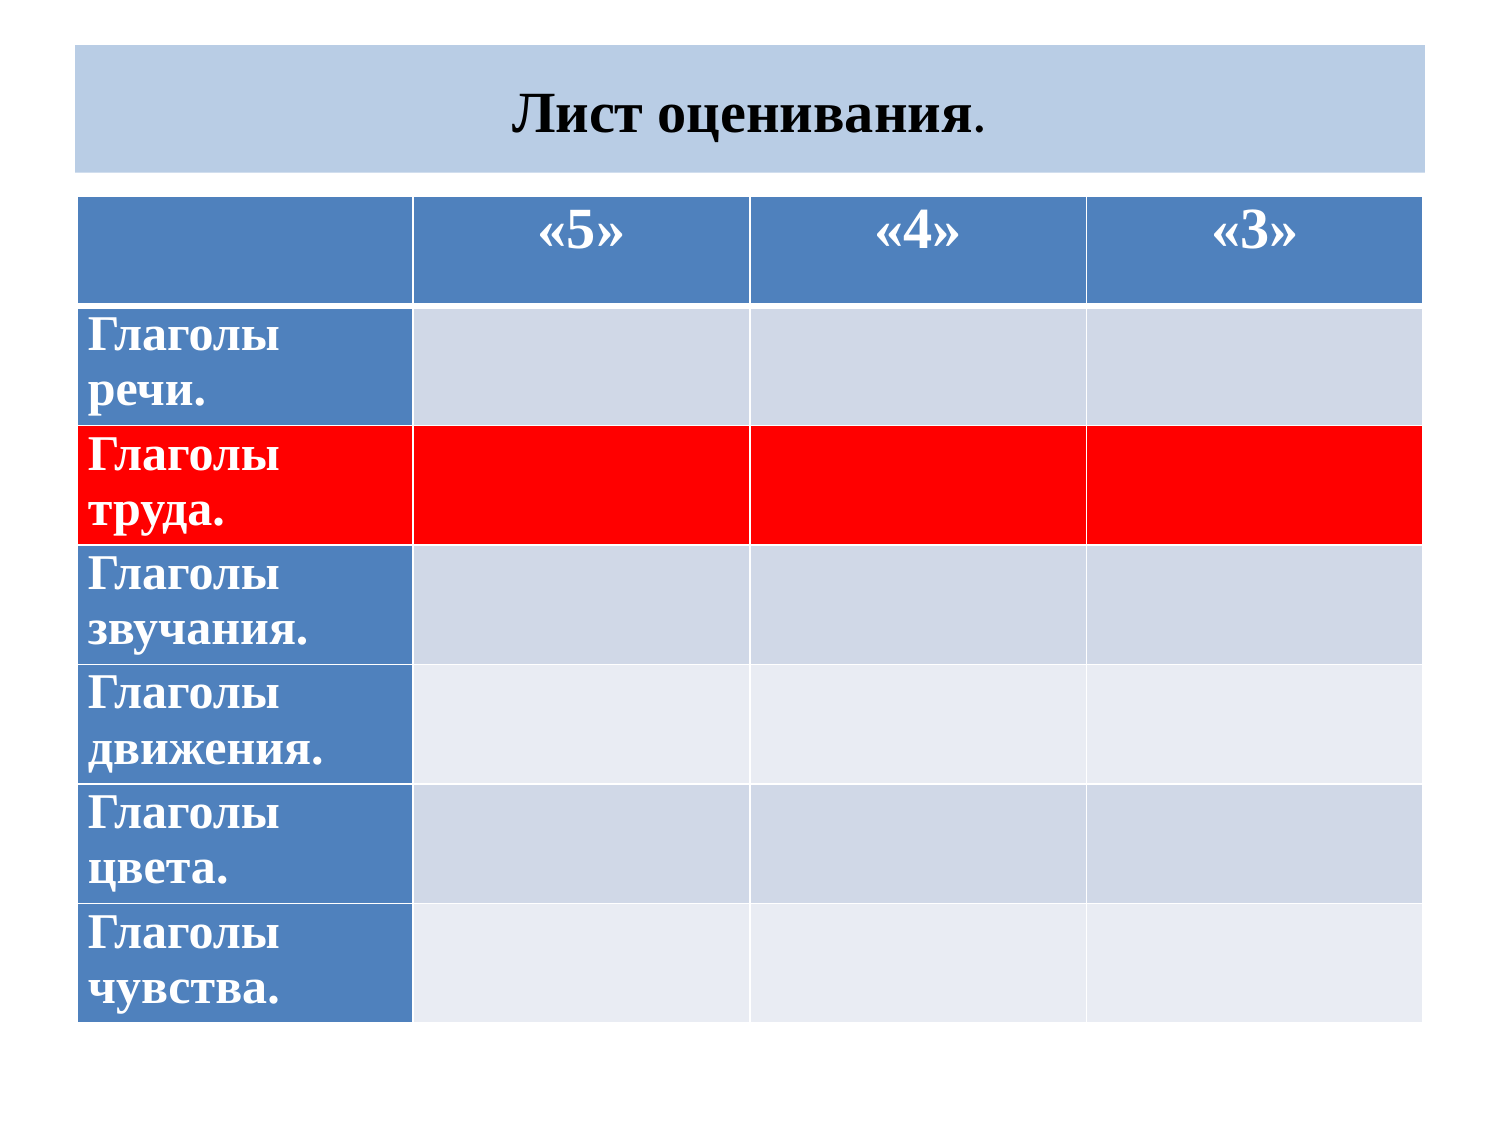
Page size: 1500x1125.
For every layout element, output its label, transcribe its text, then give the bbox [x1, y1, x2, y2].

table_cell Глаголы речи. [78, 309, 412, 425]
table_cell [751, 785, 1086, 903]
table_cell [414, 904, 749, 1022]
table_cell [751, 665, 1086, 783]
table_cell [414, 665, 749, 783]
table_cell [751, 426, 1086, 544]
table_cell [414, 785, 749, 903]
table_cell Глаголы чувства. [78, 904, 412, 1022]
table_cell [751, 546, 1086, 664]
table_cell [1087, 665, 1422, 783]
table_cell Глаголы звучания. [78, 546, 412, 664]
table_cell [1087, 785, 1422, 903]
table_header «5» [414, 197, 749, 303]
table_cell Глаголы движения. [78, 665, 412, 783]
table_cell [414, 546, 749, 664]
title Лист оценивания. [75, 45, 1425, 173]
table_cell Глаголы цвета. [78, 785, 412, 903]
table_cell [414, 309, 749, 425]
table_header [78, 197, 412, 303]
table_cell [1087, 426, 1422, 544]
table_header «3» [1087, 197, 1422, 303]
table_cell [1087, 904, 1422, 1022]
table_cell [414, 426, 749, 544]
table_cell Глаголы труда. [78, 426, 412, 544]
table_cell [751, 309, 1086, 425]
table_cell [1087, 546, 1422, 664]
table_cell [751, 904, 1086, 1022]
table_header «4» [751, 197, 1086, 303]
table_cell [1087, 309, 1422, 425]
